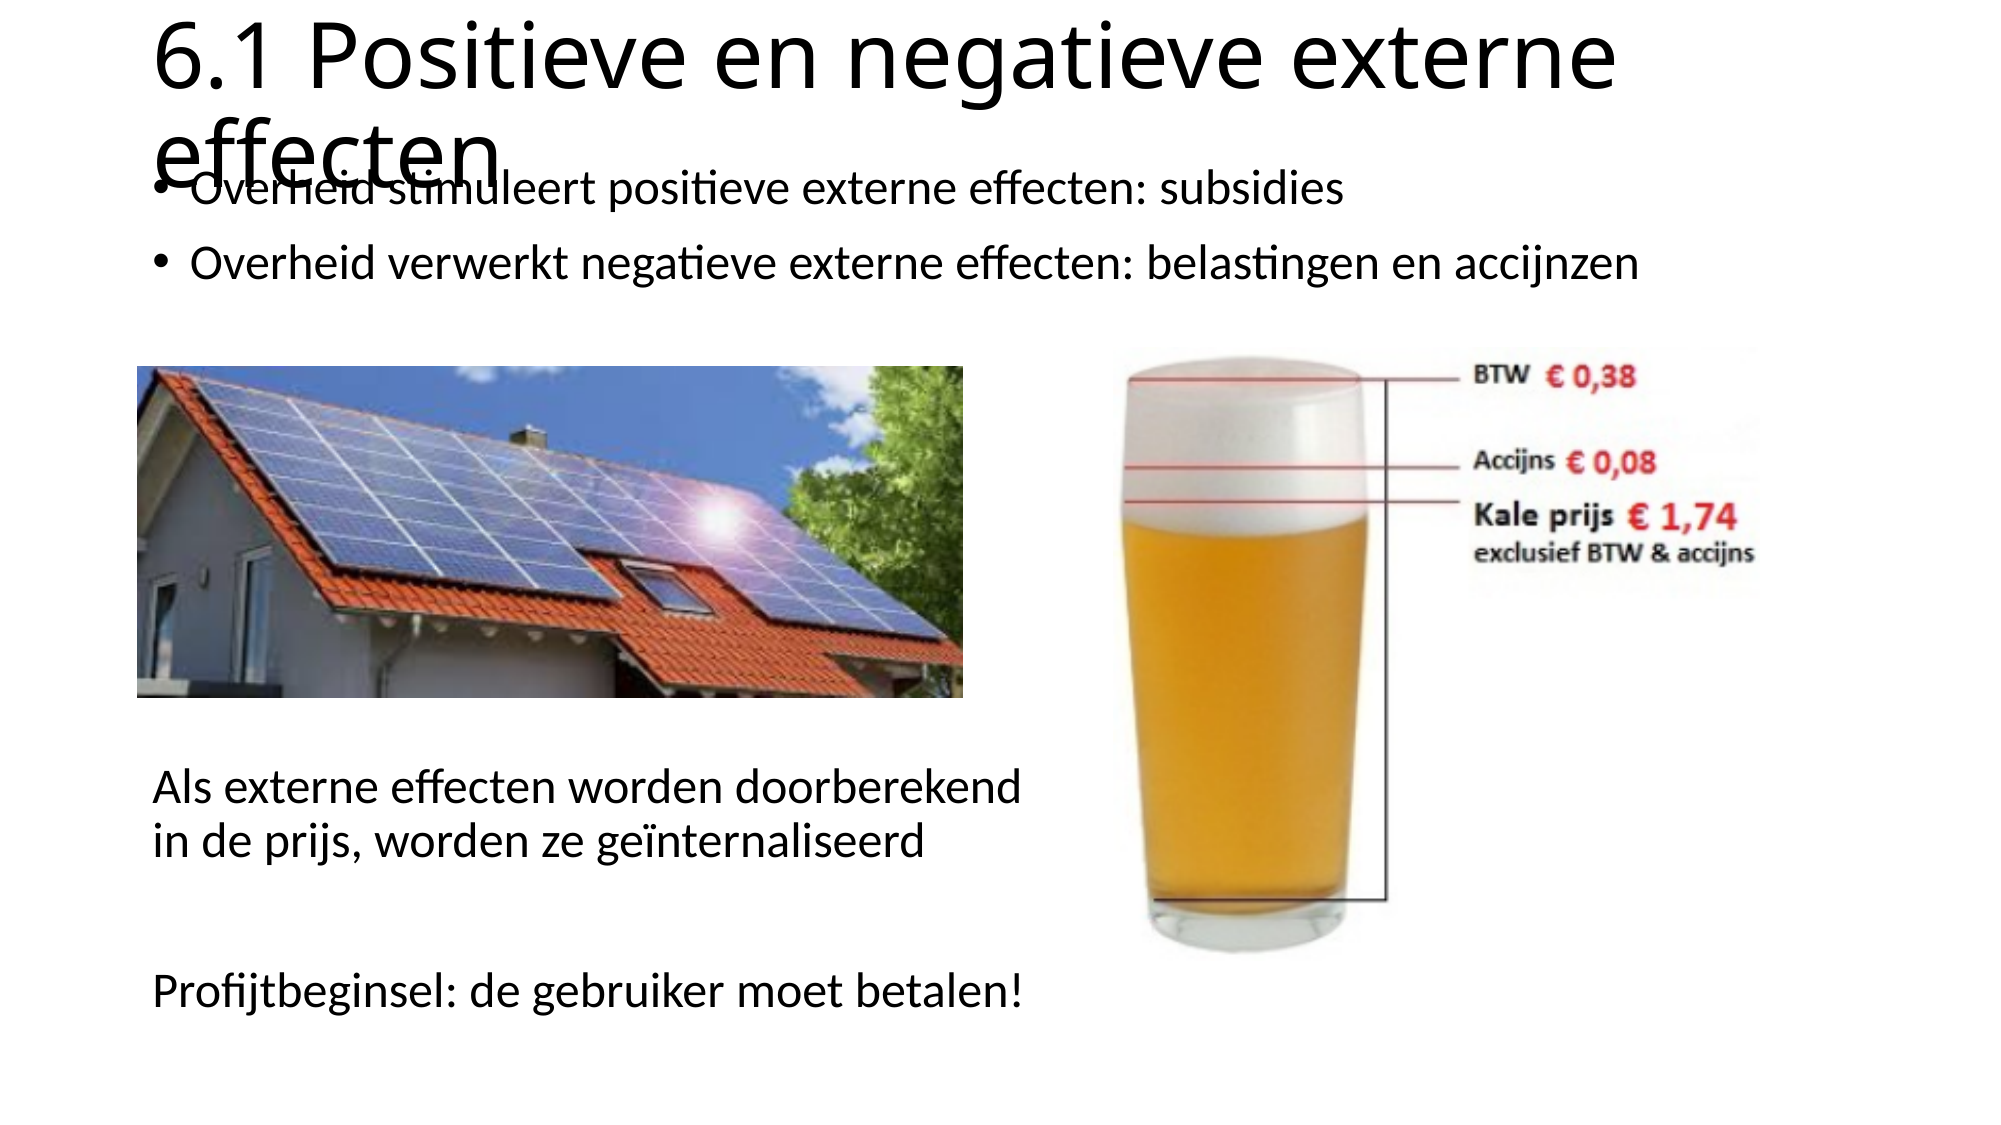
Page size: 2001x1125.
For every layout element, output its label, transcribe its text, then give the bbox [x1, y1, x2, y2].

list Overheid stimuleert positieve externe effecten: subsidies Overheid verwerkt negatieve externe effecten: belastingen en accijnzen Als externe effecten worden doorberekend in de prijs, worden ze geïnternaliseerd Profijtbeginsel: de gebruiker moet betalen! [137, 154, 1924, 1125]
title 6.1 Positieve en negatieve externe effecten [137, 0, 1863, 154]
picture [1113, 346, 1760, 961]
picture [137, 366, 963, 698]
